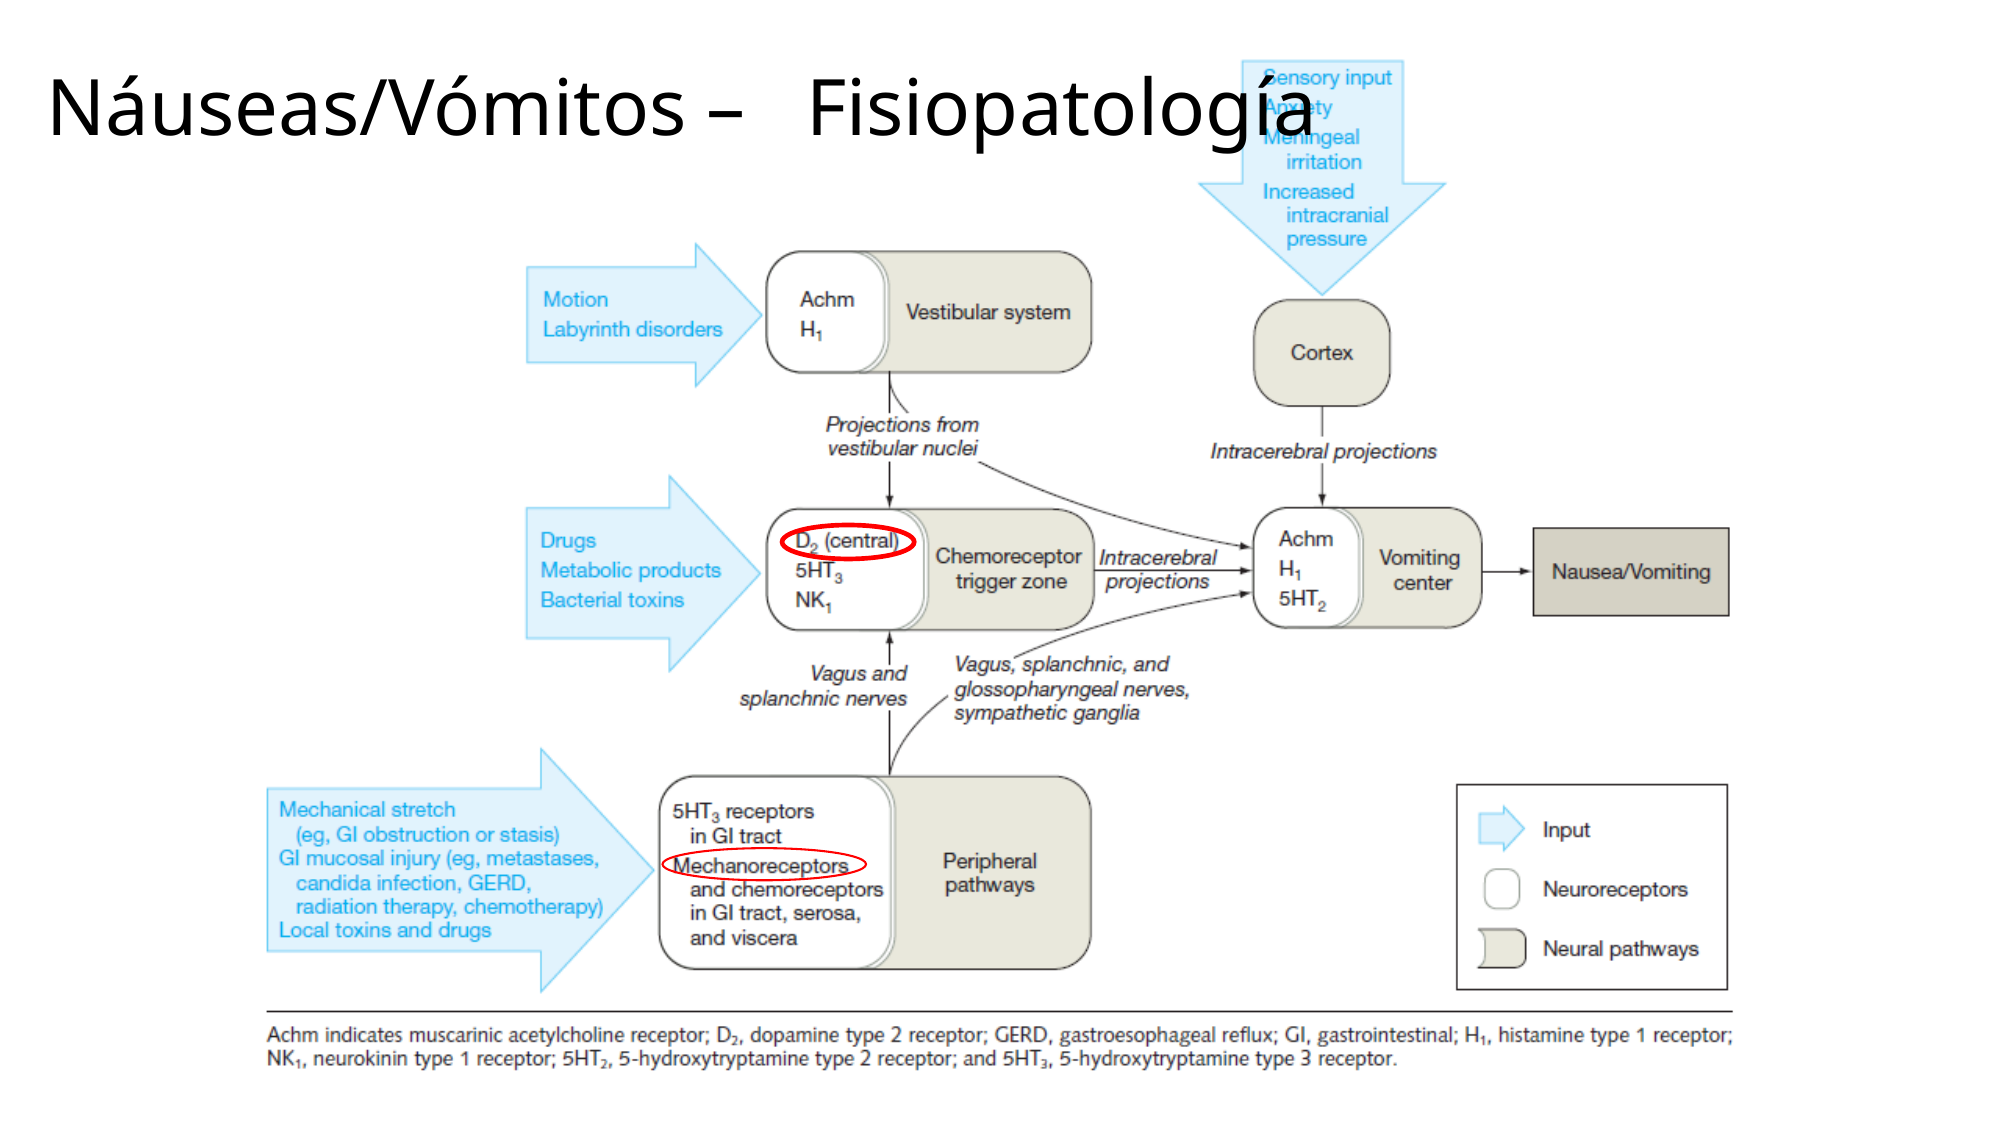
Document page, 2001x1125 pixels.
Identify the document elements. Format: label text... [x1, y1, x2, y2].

picture [256, 52, 1744, 1072]
title Náuseas/Vómitos – Fisiopatología [31, 59, 256, 161]
